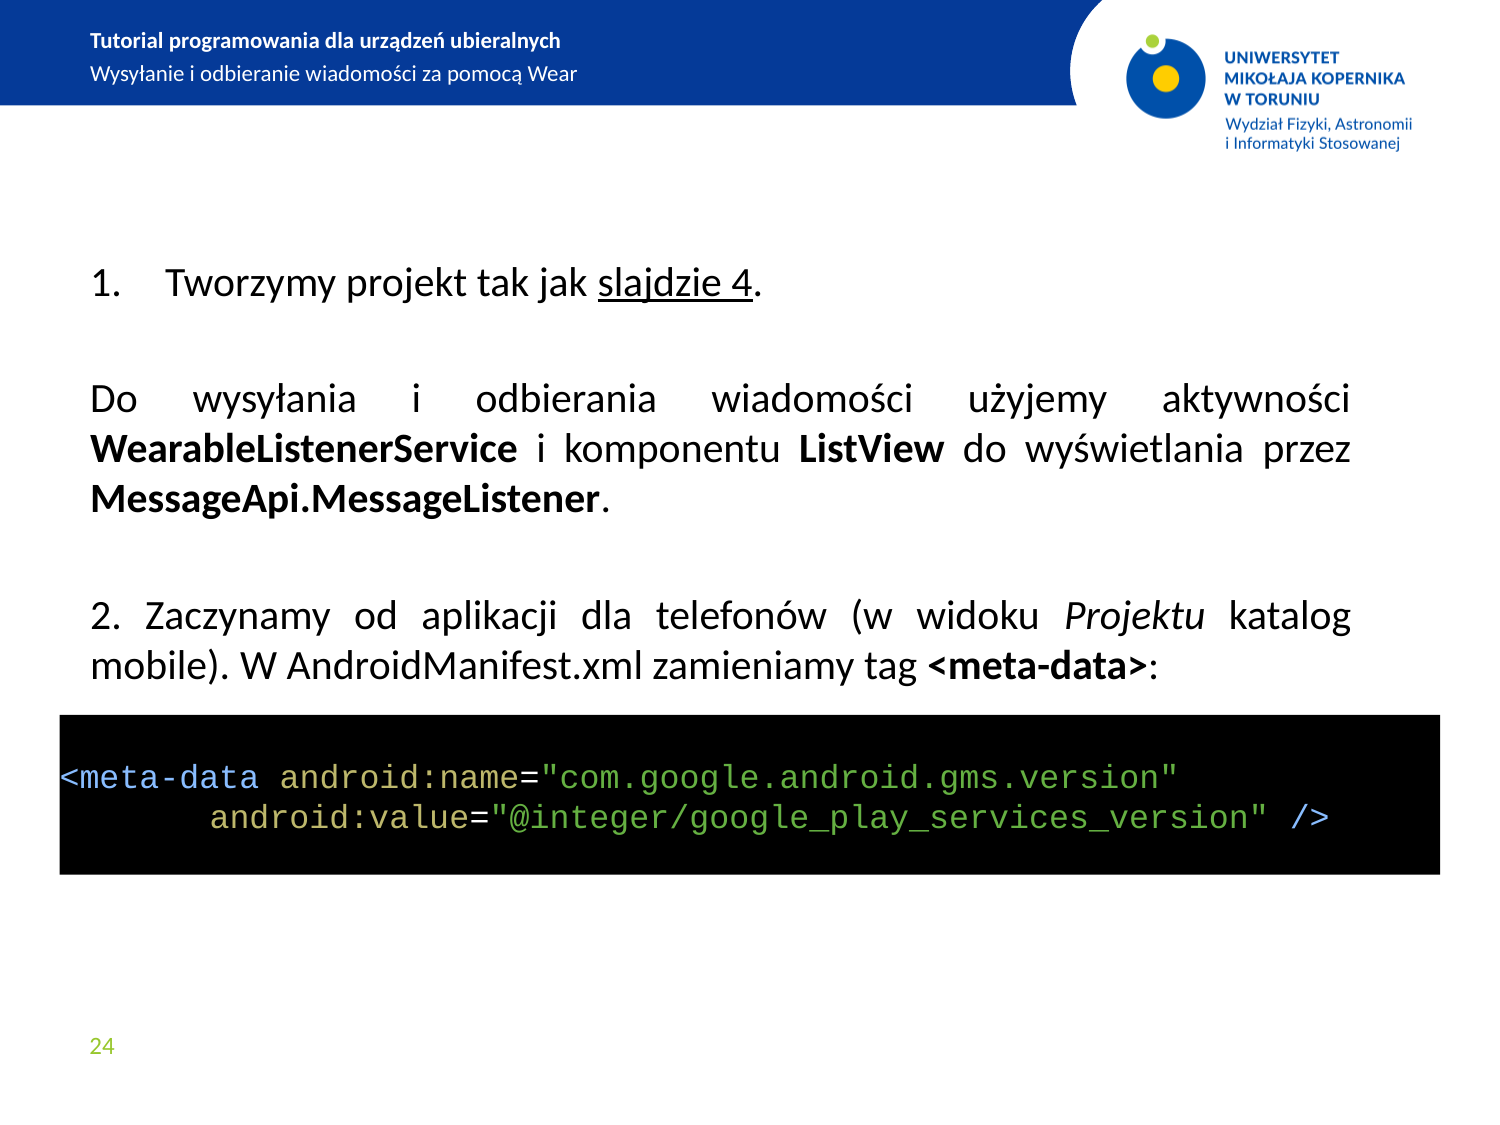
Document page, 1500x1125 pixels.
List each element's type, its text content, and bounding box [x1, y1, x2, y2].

list Tutorial programowania dla urządzeń ubieralnych [75, 18, 1040, 50]
list Wysyłanie i odbieranie wiadomości za pomocą Wear [75, 50, 1040, 96]
text_box <meta-data android:name="com.google.android.gms.version" android:value="@integer/google_play_services_version" /> [59, 714, 1441, 875]
picture [1100, 8, 1438, 178]
list Tworzymy projekt tak jak slajdzie 4. Do wysyłania i odbierania wiadomości użyjemy aktywności WearableListenerService i komponentu ListView do wyświetlania przez MessageApi.MessageListener. 2. Zaczynamy od aplikacji dla telefonów (w widoku Projektu katalog mobile). W AndroidManifest.xml zamieniamy tag <meta-data>: [75, 246, 1367, 690]
